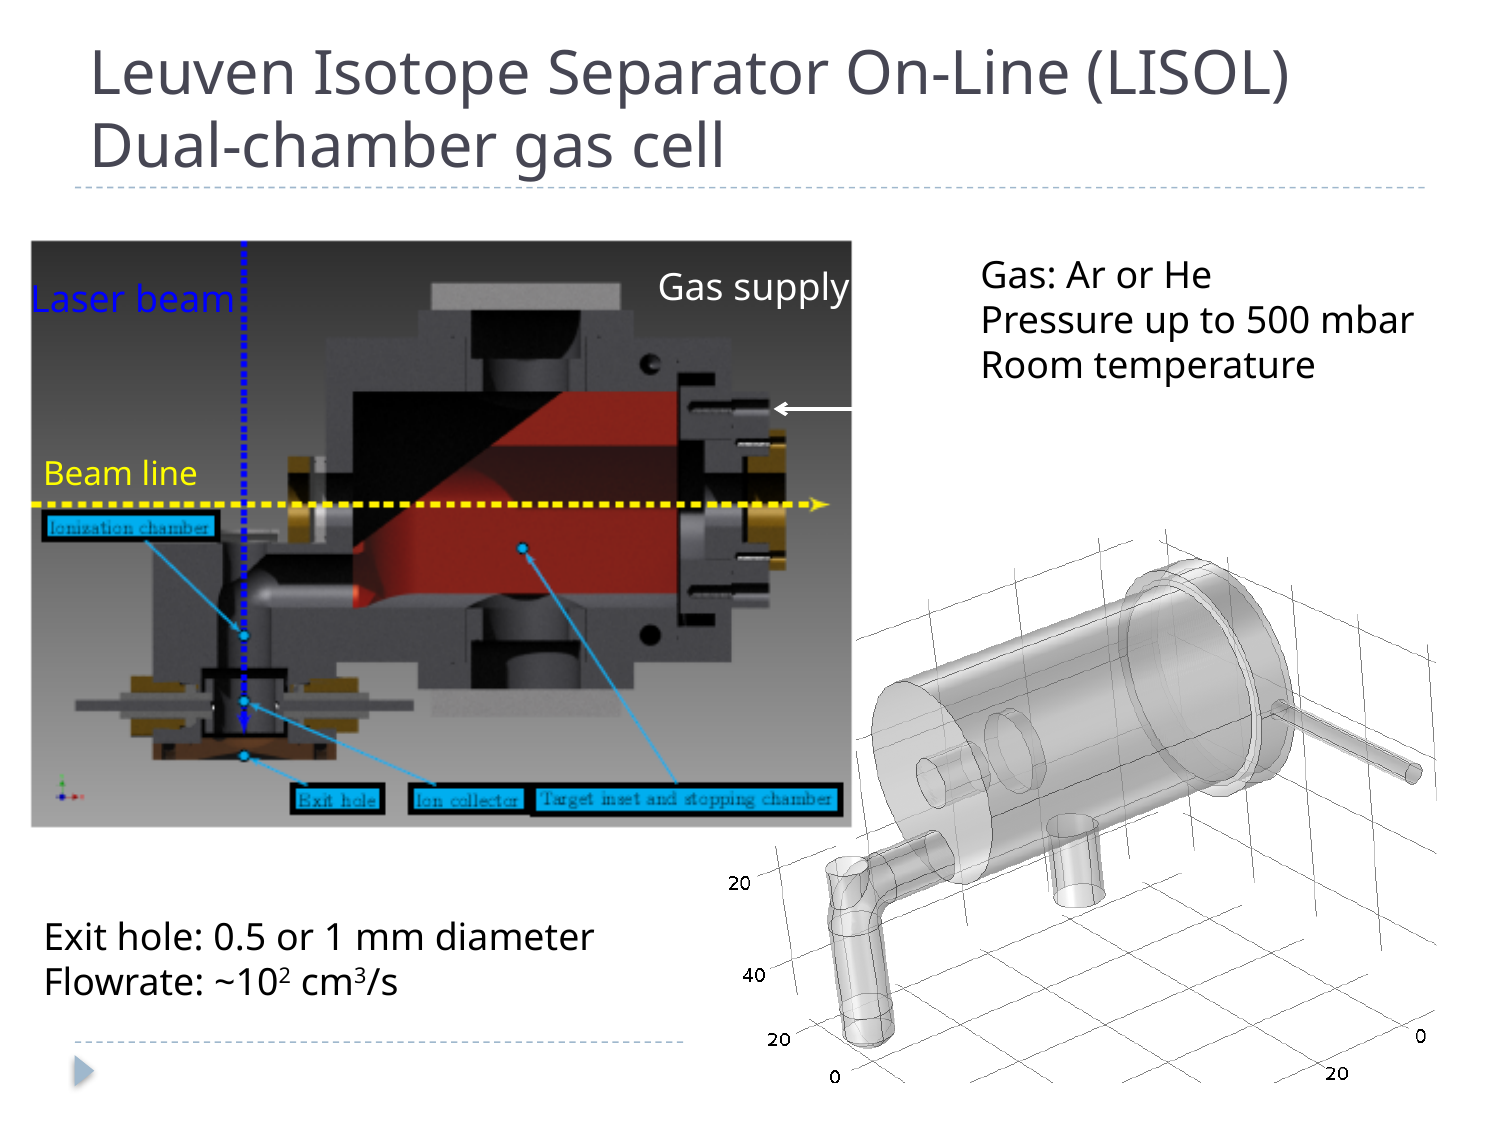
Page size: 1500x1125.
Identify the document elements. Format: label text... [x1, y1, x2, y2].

text_box Exit hole: 0.5 or 1 mm diameter Flowrate: ~102 cm3/s [28, 905, 611, 1010]
text_box Gas: Ar or He Pressure up to 500 mbar Room temperature [965, 243, 1430, 394]
title Leuven Isotope Separator On-Line (LISOL) Dual-chamber gas cell [75, 24, 1425, 188]
picture [17, 219, 1437, 1083]
text_box Gas supply [861, 255, 865, 315]
